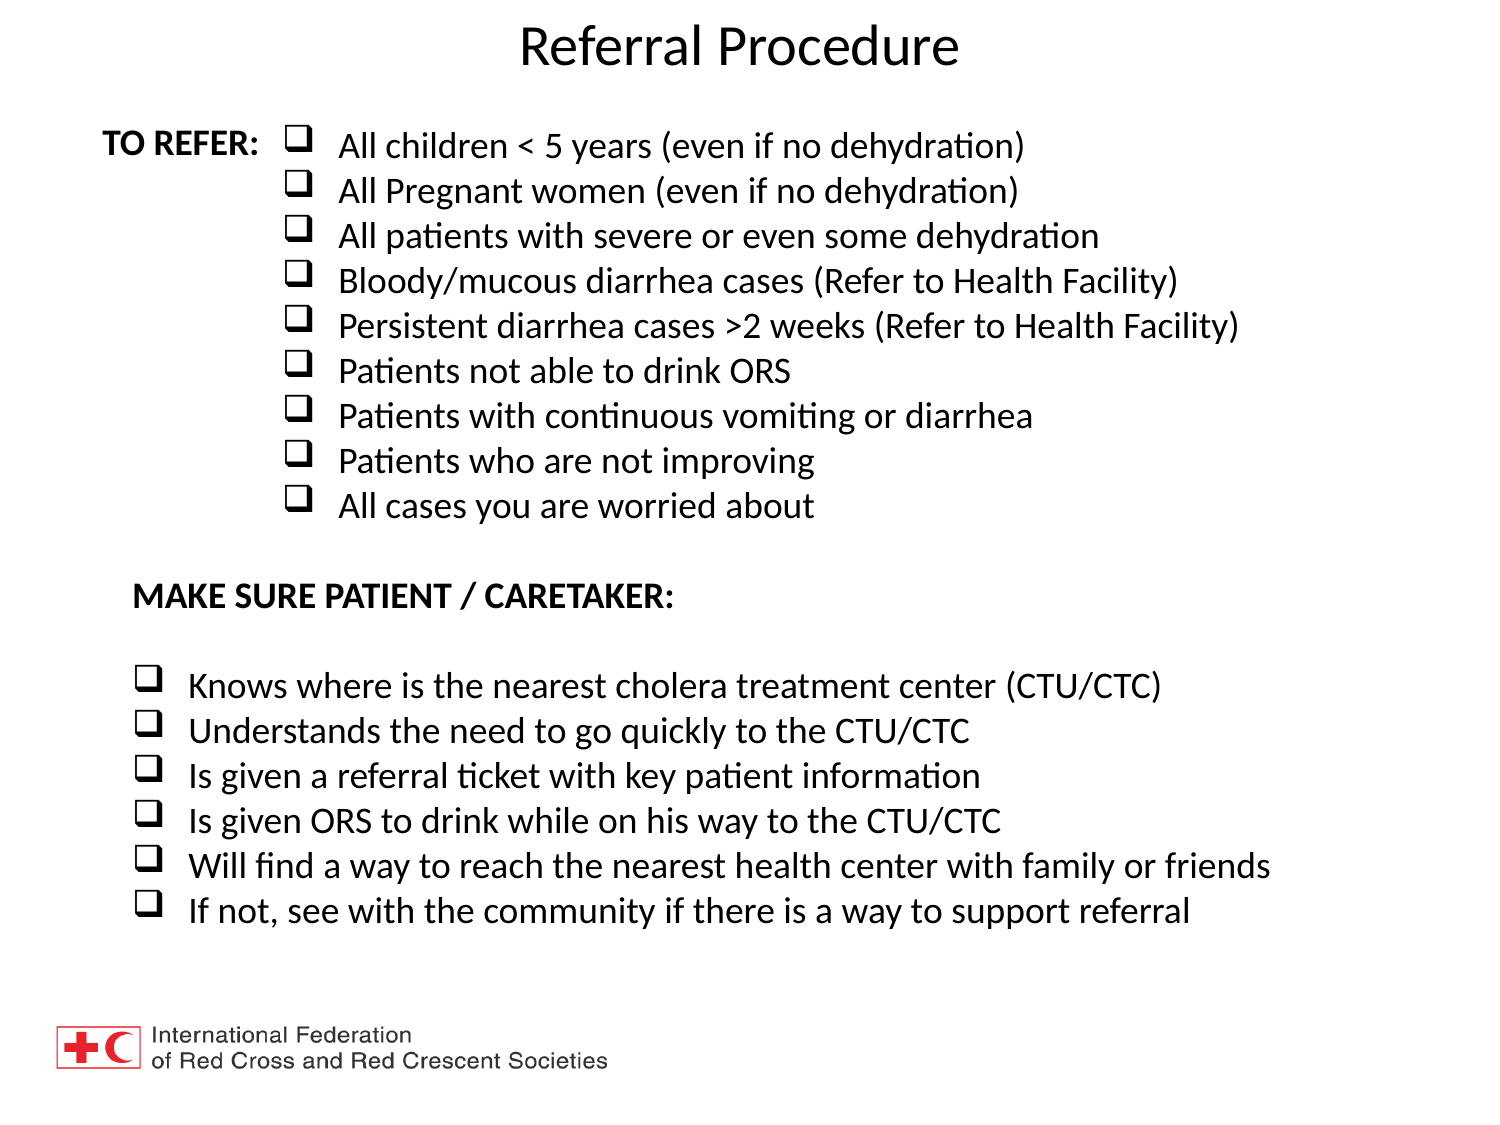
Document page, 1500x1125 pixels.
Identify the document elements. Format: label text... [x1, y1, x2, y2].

text_box TO REFER: [87, 110, 283, 171]
text_box All children < 5 years (even if no dehydration) All Pregnant women (even if no dehydration) All patients with severe or even some dehydration Bloody/mucous diarrhea cases (Refer to Health Facility) Persistent diarrhea cases >2 weeks (Refer to Health Facility) Patients not able to drink ORS Patients with continuous vomiting or diarrhea Patients who are not improving All cases you are worried about MAKE SURE PATIENT / CARETAKER: Knows where is the nearest cholera treatment center (CTU/CTC) Understands the need to go quickly to the CTU/CTC Is given a referral ticket with key patient information Is given ORS to drink while on his way to the CTU/CTC Will find a way to reach the nearest health center with family or friends If not, see with the community if there is a way to support referral [117, 113, 1500, 1029]
title Referral Procedure [64, 0, 1415, 136]
picture [52, 1022, 614, 1071]
